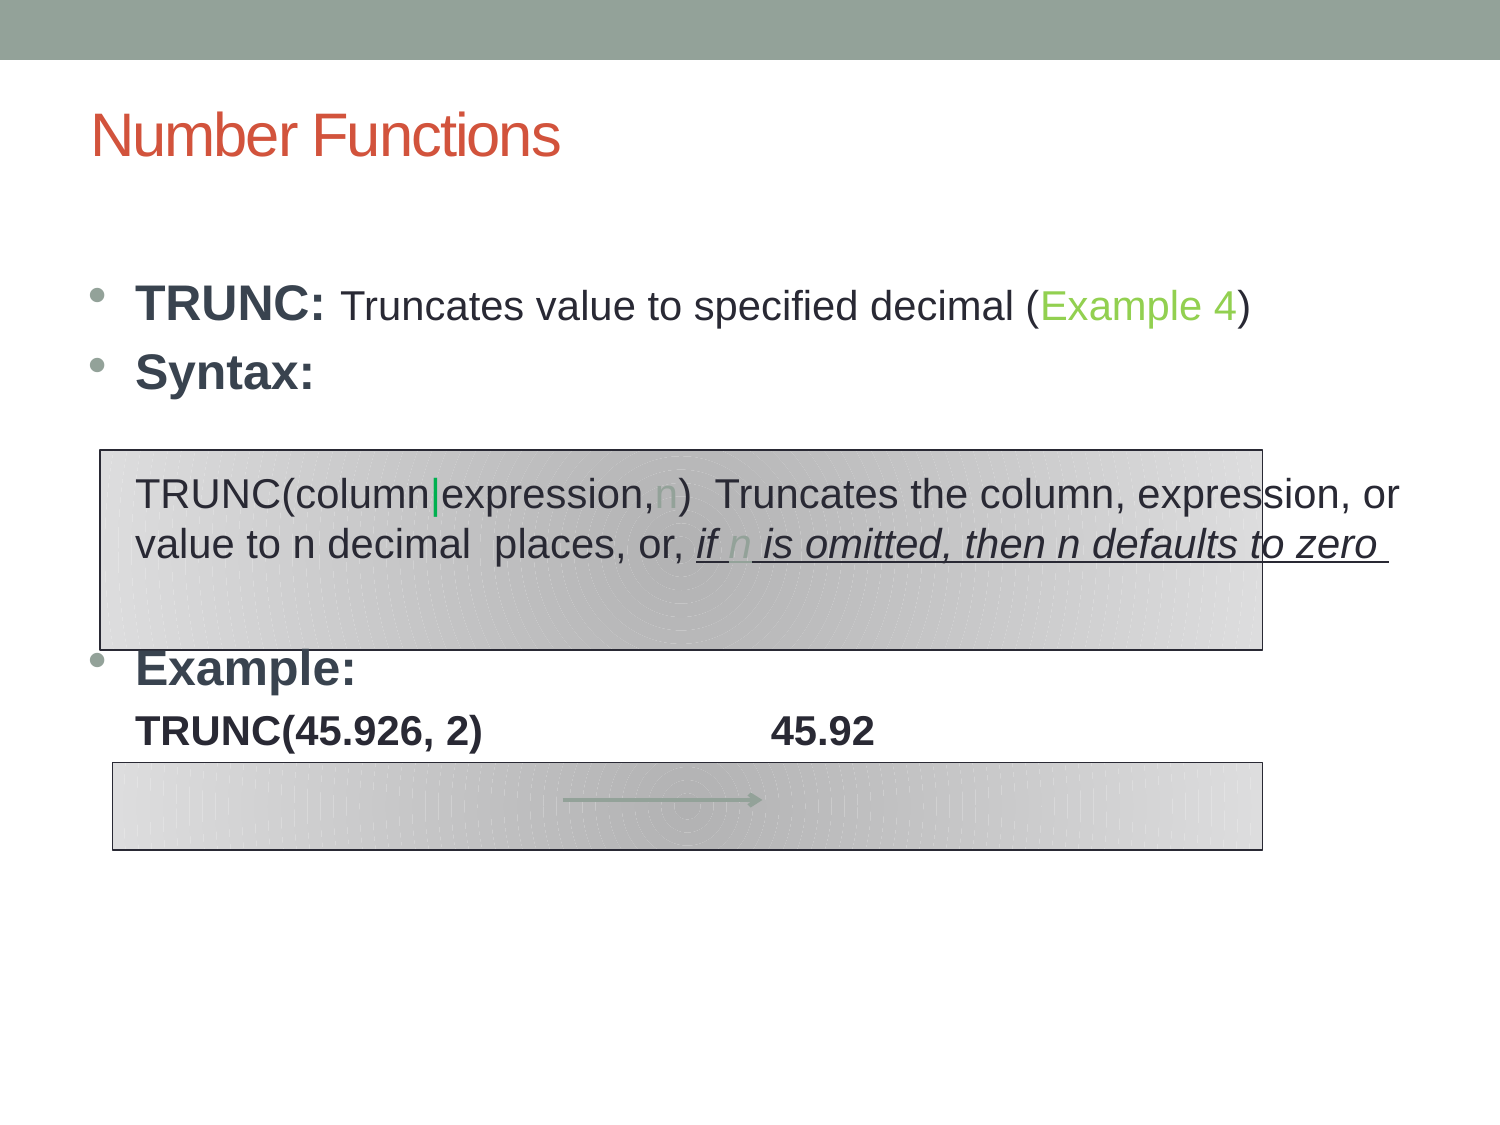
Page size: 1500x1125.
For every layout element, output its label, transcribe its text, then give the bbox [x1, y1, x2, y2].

list TRUNC: Truncates value to specified decimal (Example 4) Syntax: TRUNC(column|expression,n) Truncates the column, expression, or value to n decimal places, or, if n is omitted, then n defaults to zero Example: TRUNC(45.926, 2) 45.92 [75, 262, 1425, 1063]
title Number Functions [75, 87, 1425, 250]
